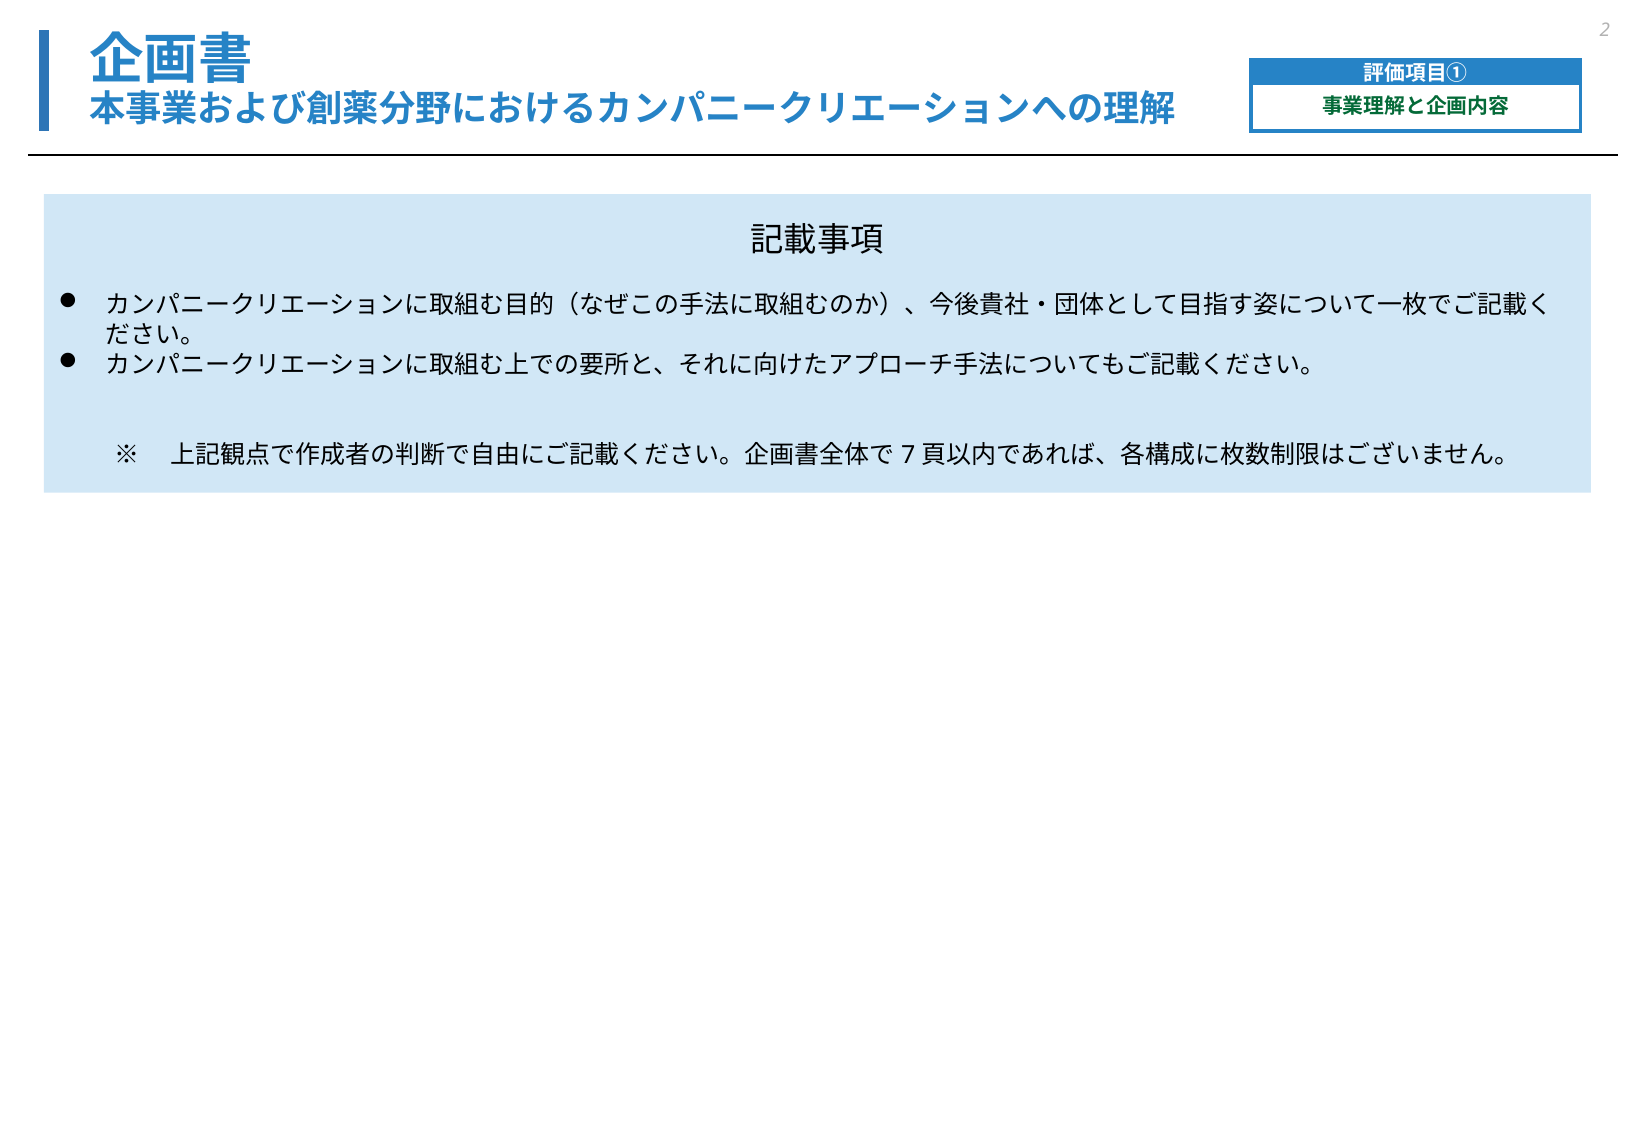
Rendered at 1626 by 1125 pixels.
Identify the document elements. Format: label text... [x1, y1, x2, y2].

text_box 記載事項 カンパニークリエーションに取組む目的（なぜこの手法に取組むのか）、今後貴社・団体として目指す姿について一枚でご記載ください。 カンパニークリエーションに取組む上での要所と、それに向けたアプローチ手法についてもご記載ください。 ※ 上記観点で作成者の判断で自由にご記載ください。企画書全体で7頁以内であれば、各構成に枚数制限はございません。 [43, 193, 1592, 494]
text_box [1250, 59, 1581, 131]
slide_number 2 [1477, 0, 1625, 60]
title 企画書 本事業および創薬分野におけるカンパニークリエーションへの理解 [74, 23, 1246, 138]
